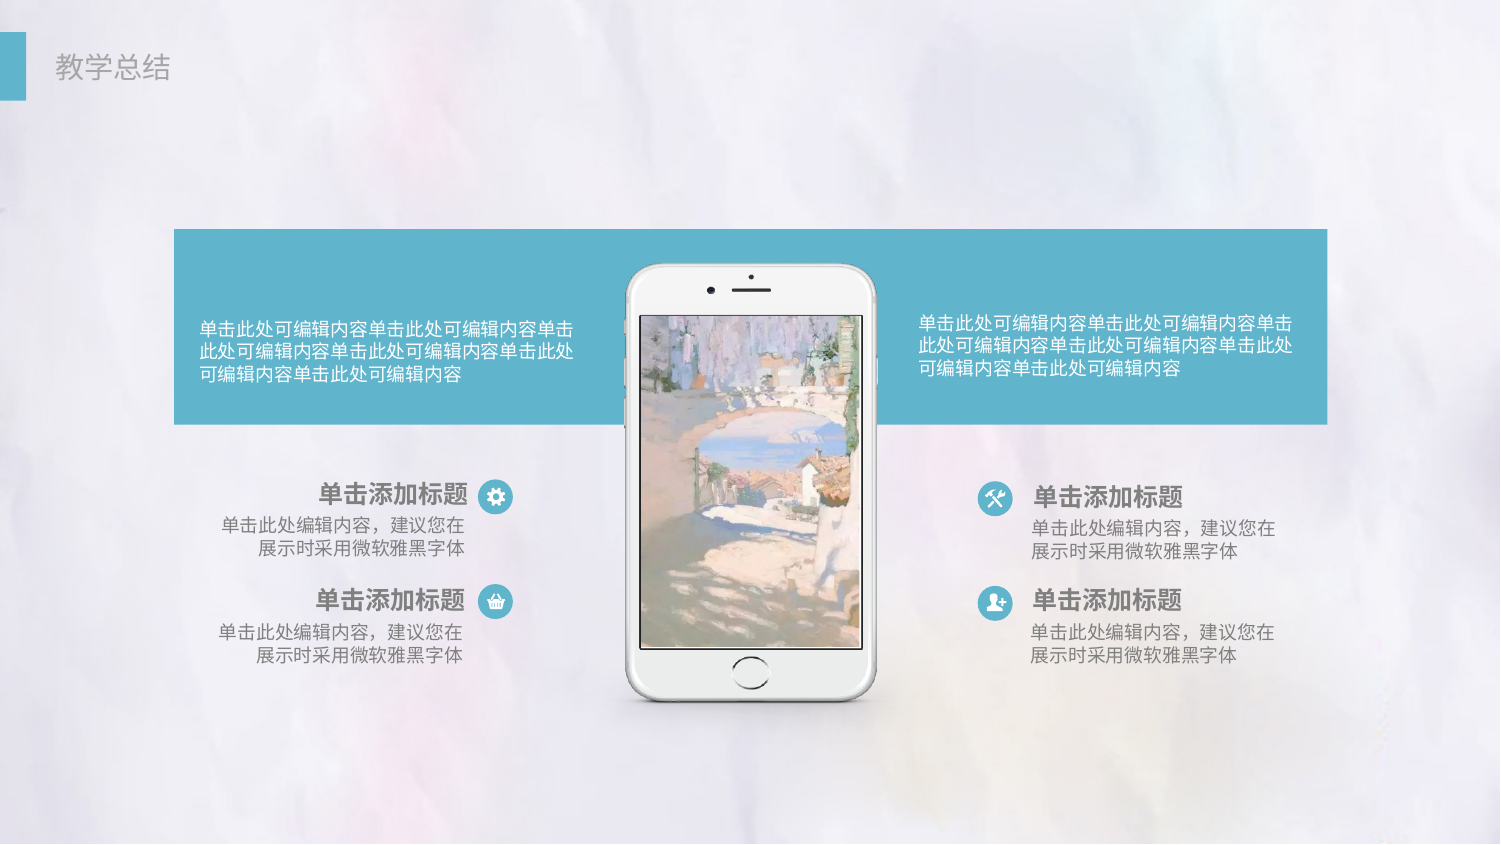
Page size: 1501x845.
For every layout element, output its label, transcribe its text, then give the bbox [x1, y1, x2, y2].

text_box 单击添加标题 [195, 579, 477, 621]
text_box 单击添加标题 [1043, 475, 1311, 517]
text_box 单击此处编辑内容，建议您在展示时采用微软雅黑字体 [1043, 517, 1290, 563]
text_box 单击此处编辑内容，建议您在展示时采用微软雅黑字体 [1043, 621, 1289, 666]
text_box 单击此处可编辑内容单击此处可编辑内容单击此处可编辑内容单击此处可编辑内容单击此处可编辑内容单击此处可编辑内容 [199, 317, 478, 412]
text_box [977, 481, 1013, 517]
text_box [977, 585, 1013, 621]
text_box [173, 228, 1328, 426]
text_box 单击添加标题 [1043, 579, 1310, 621]
text_box 单击添加标题 [198, 472, 478, 514]
picture [0, 0, 1500, 844]
text_box 单击此处可编辑内容单击此处可编辑内容单击此处可编辑内容单击此处可编辑内容单击此处可编辑内容单击此处可编辑内容 [1043, 311, 1298, 406]
text_box 单击此处编辑内容，建议您在展示时采用微软雅黑字体 [218, 620, 463, 666]
text_box 单击此处编辑内容，建议您在展示时采用微软雅黑字体 [220, 513, 465, 560]
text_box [478, 249, 1043, 831]
